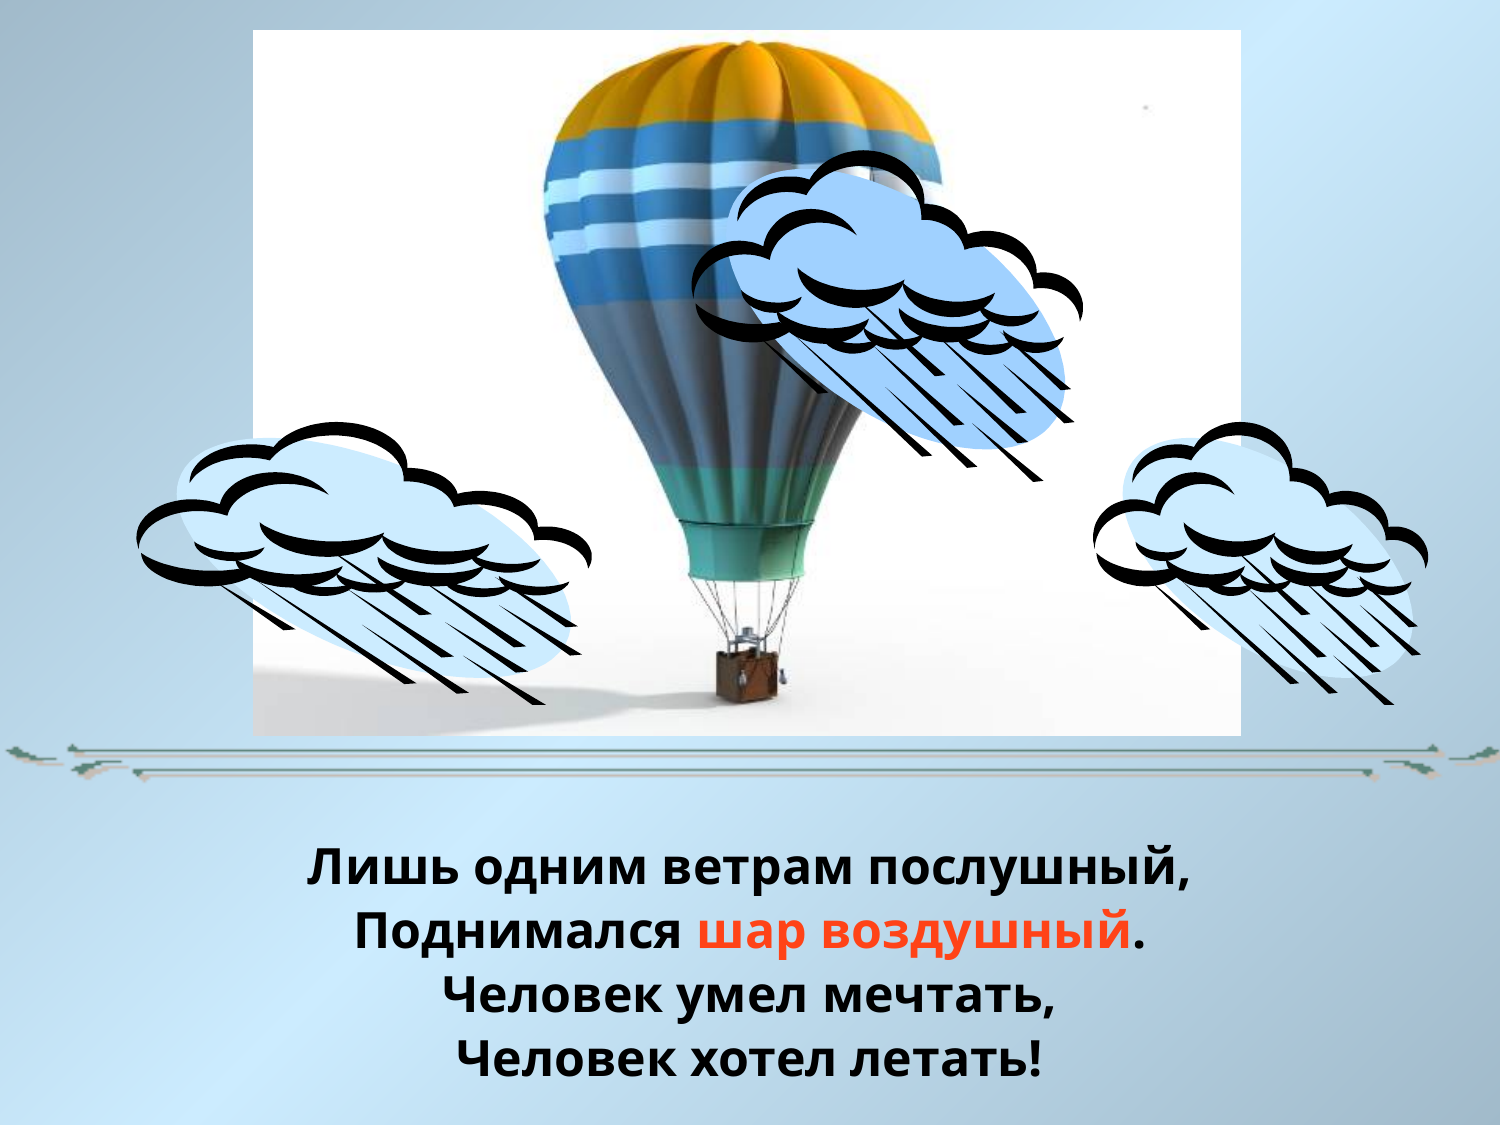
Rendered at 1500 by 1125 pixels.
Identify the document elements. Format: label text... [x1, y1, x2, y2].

picture [135, 420, 597, 705]
picture [690, 148, 1090, 483]
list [1092, 420, 1432, 705]
text_box Лишь одним ветрам послушный, Поднимался шар воздушный. Человек умел мечтать, Человек хотел летать! [74, 834, 1425, 1094]
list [0, 739, 1500, 800]
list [253, 30, 1241, 736]
